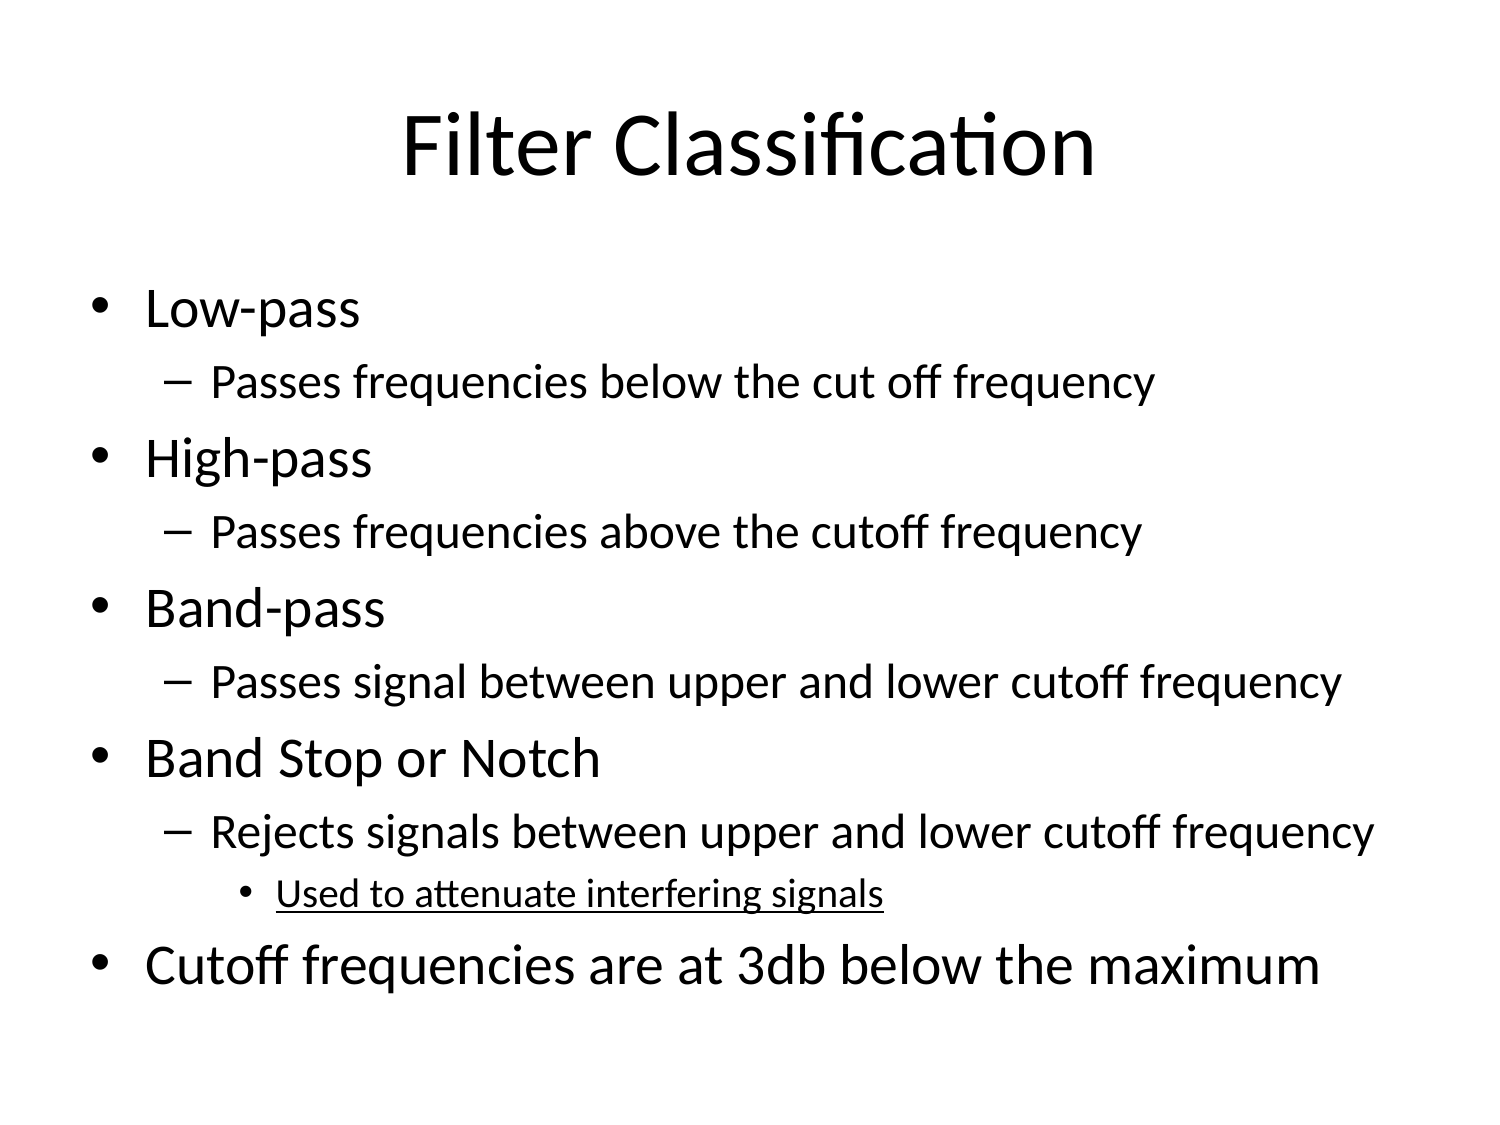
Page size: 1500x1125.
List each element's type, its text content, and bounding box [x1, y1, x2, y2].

list Low-pass Passes frequencies below the cut off frequency High-pass Passes frequencies above the cutoff frequency Band-pass Passes signal between upper and lower cutoff frequency Band Stop or Notch Rejects signals between upper and lower cutoff frequency Used to attenuate interfering signals Cutoff frequencies are at 3db below the maximum [75, 262, 1425, 1005]
title Filter Classification [75, 45, 1425, 233]
